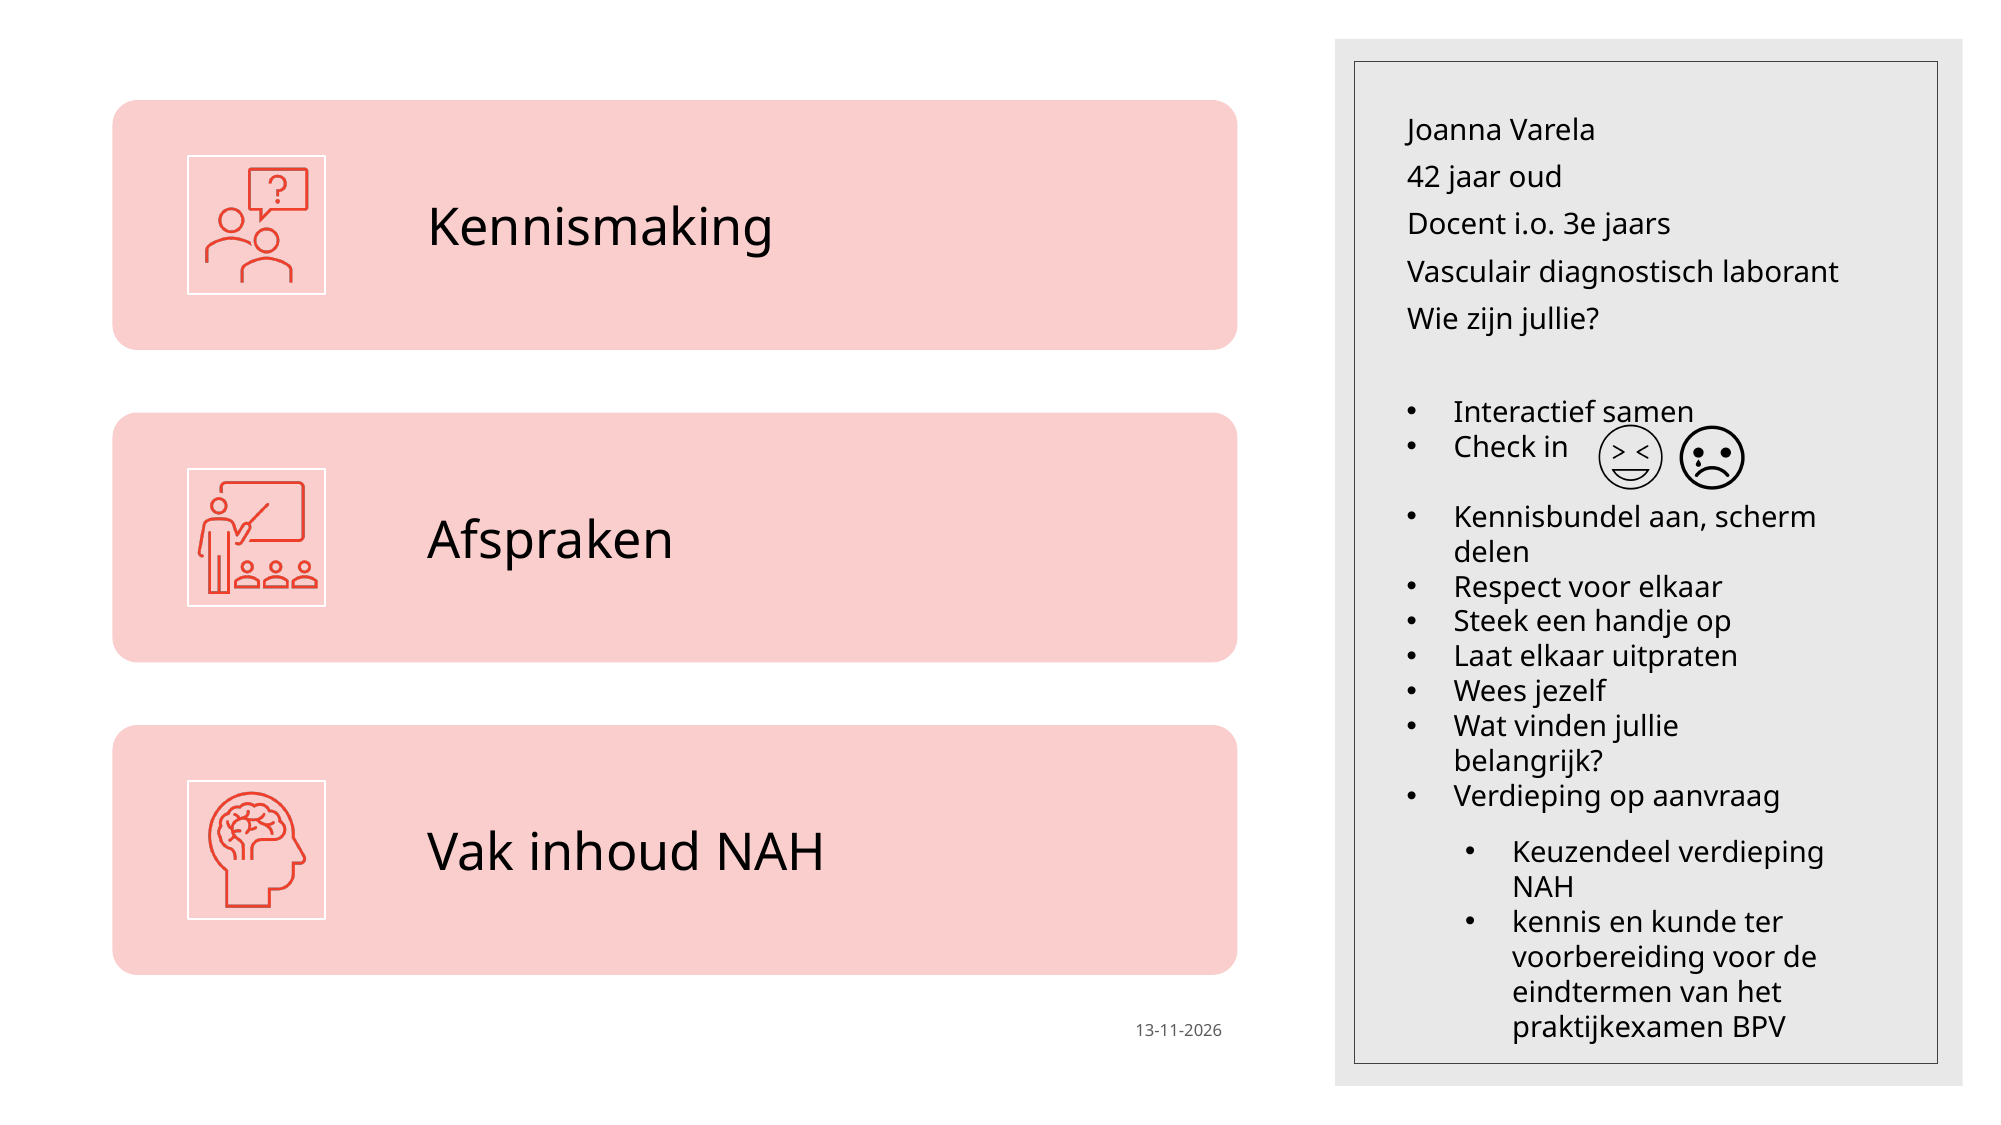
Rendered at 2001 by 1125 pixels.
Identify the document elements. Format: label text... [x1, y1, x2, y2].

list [112, 99, 1238, 975]
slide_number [916, 990, 1238, 1050]
text_box Keuzendeel verdieping NAH kennis en kunde ter voorbereiding voor de eindtermen van het praktijkexamen BPV [1450, 825, 1892, 1051]
text_box Interactief samen Check in Kennisbundel aan, scherm delen Respect voor elkaar Steek een handje op Laat elkaar uitpraten Wees jezelf Wat vinden jullie belangrijk? Verdieping op aanvraag [1391, 385, 1834, 865]
list Joanna Varela 42 jaar oud Docent i.o. 3e jaars Vasculair diagnostisch laborant Wie zijn jullie? [1391, 99, 1858, 386]
picture [1590, 416, 1753, 498]
